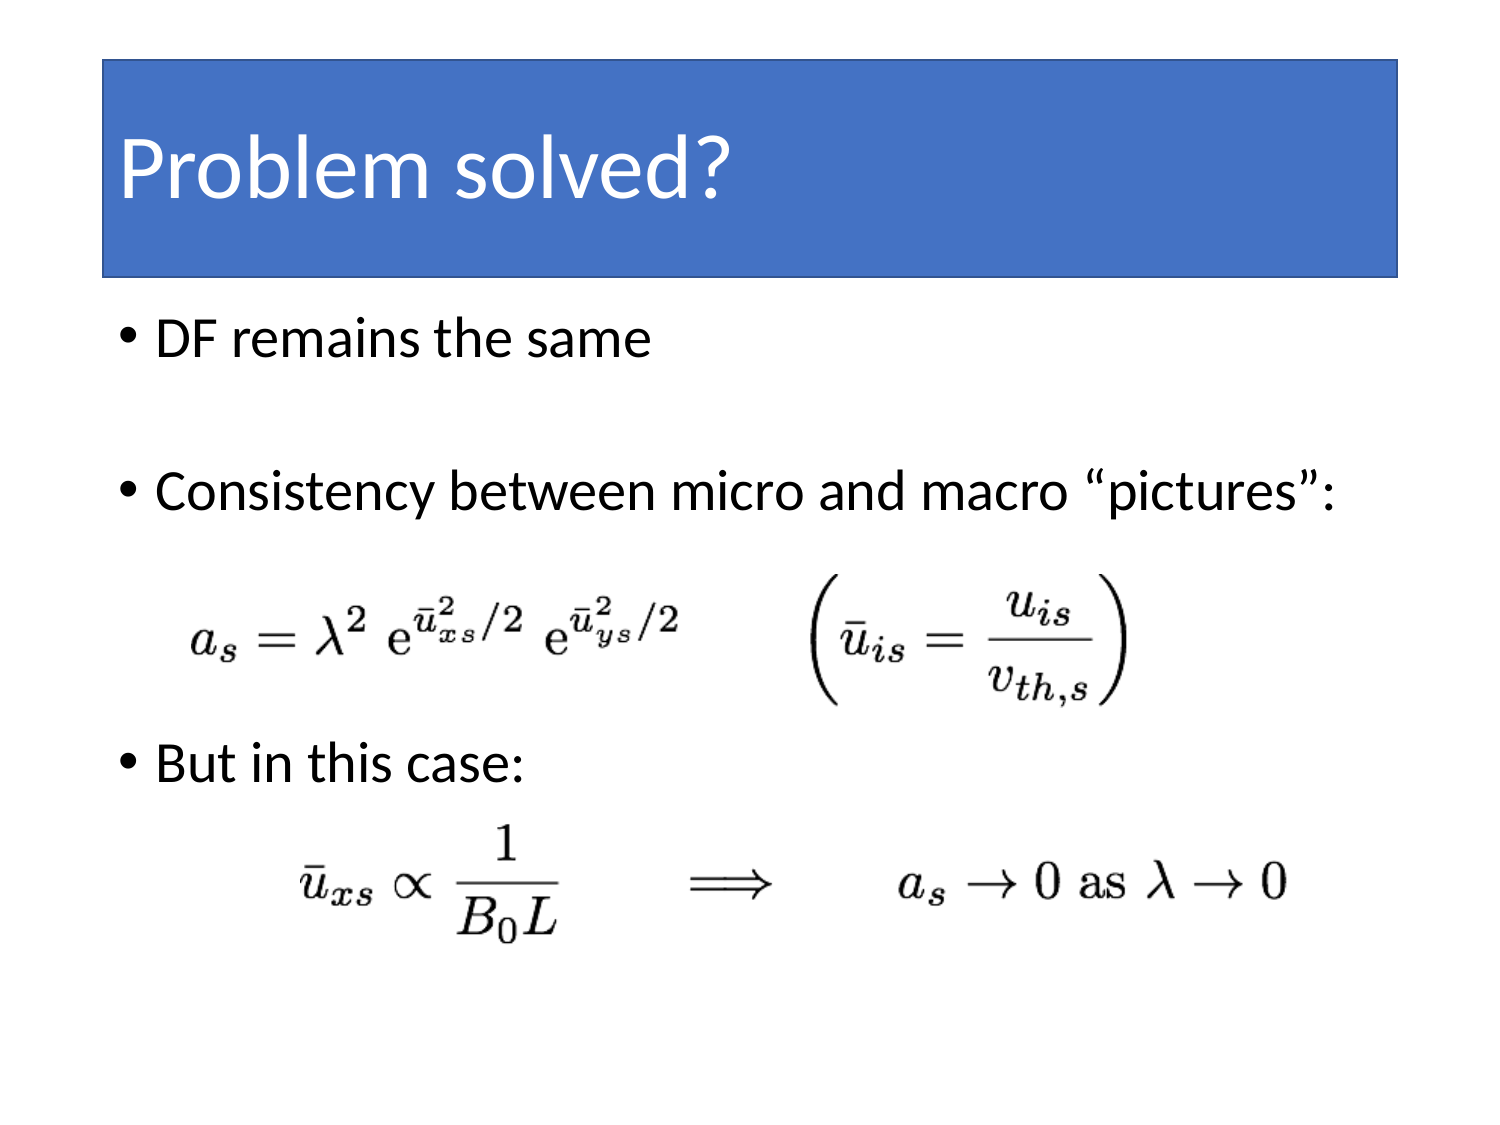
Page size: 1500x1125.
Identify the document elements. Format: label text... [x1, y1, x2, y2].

title Problem solved? [102, 59, 1398, 278]
list DF remains the same Consistency between micro and macro “pictures”: But in this case: [103, 299, 1397, 1014]
picture [191, 574, 1128, 708]
picture [300, 823, 1288, 945]
